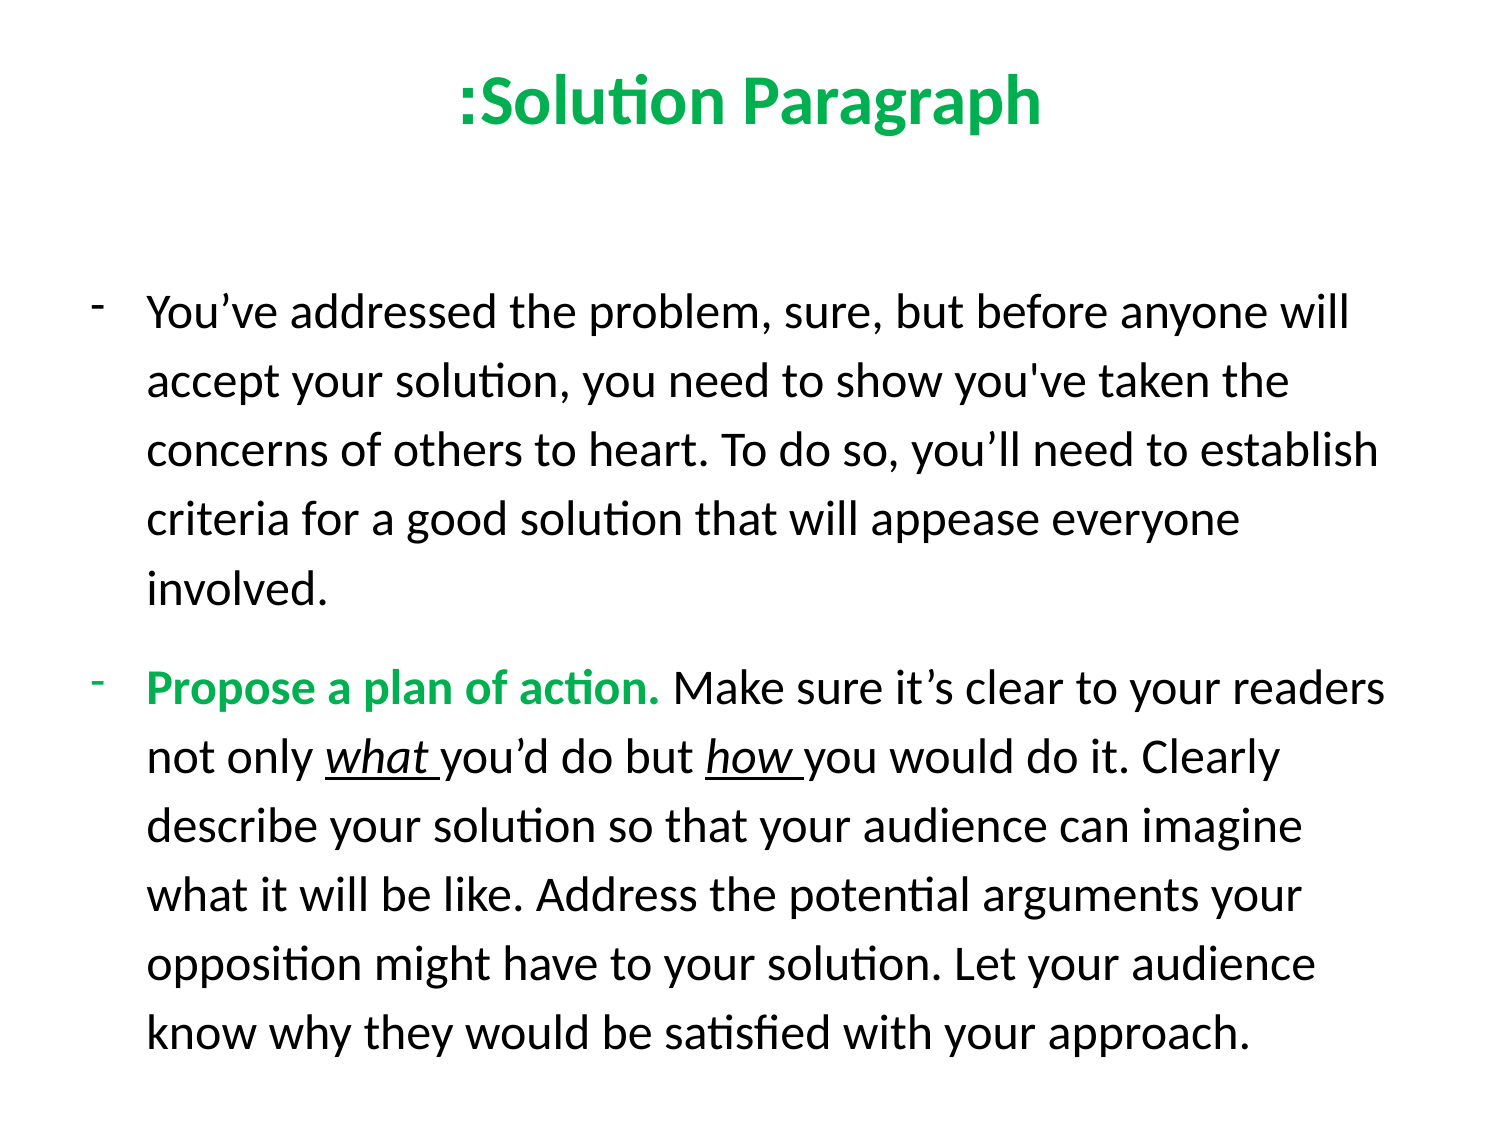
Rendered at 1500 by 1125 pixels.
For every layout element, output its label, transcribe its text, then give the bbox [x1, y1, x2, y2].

list You’ve addressed the problem, sure, but before anyone will accept your solution, you need to show you've taken the concerns of others to heart. To do so, you’ll need to establish criteria for a good solution that will appease everyone involved. Propose a plan of action. Make sure it’s clear to your readers not only what you’d do but how you would do it. Clearly describe your solution so that your audience can imagine what it will be like. Address the potential arguments your opposition might have to your solution. Let your audience know why they would be satisfied with your approach. [75, 262, 1425, 1005]
title Solution Paragraph: [75, 45, 1425, 233]
